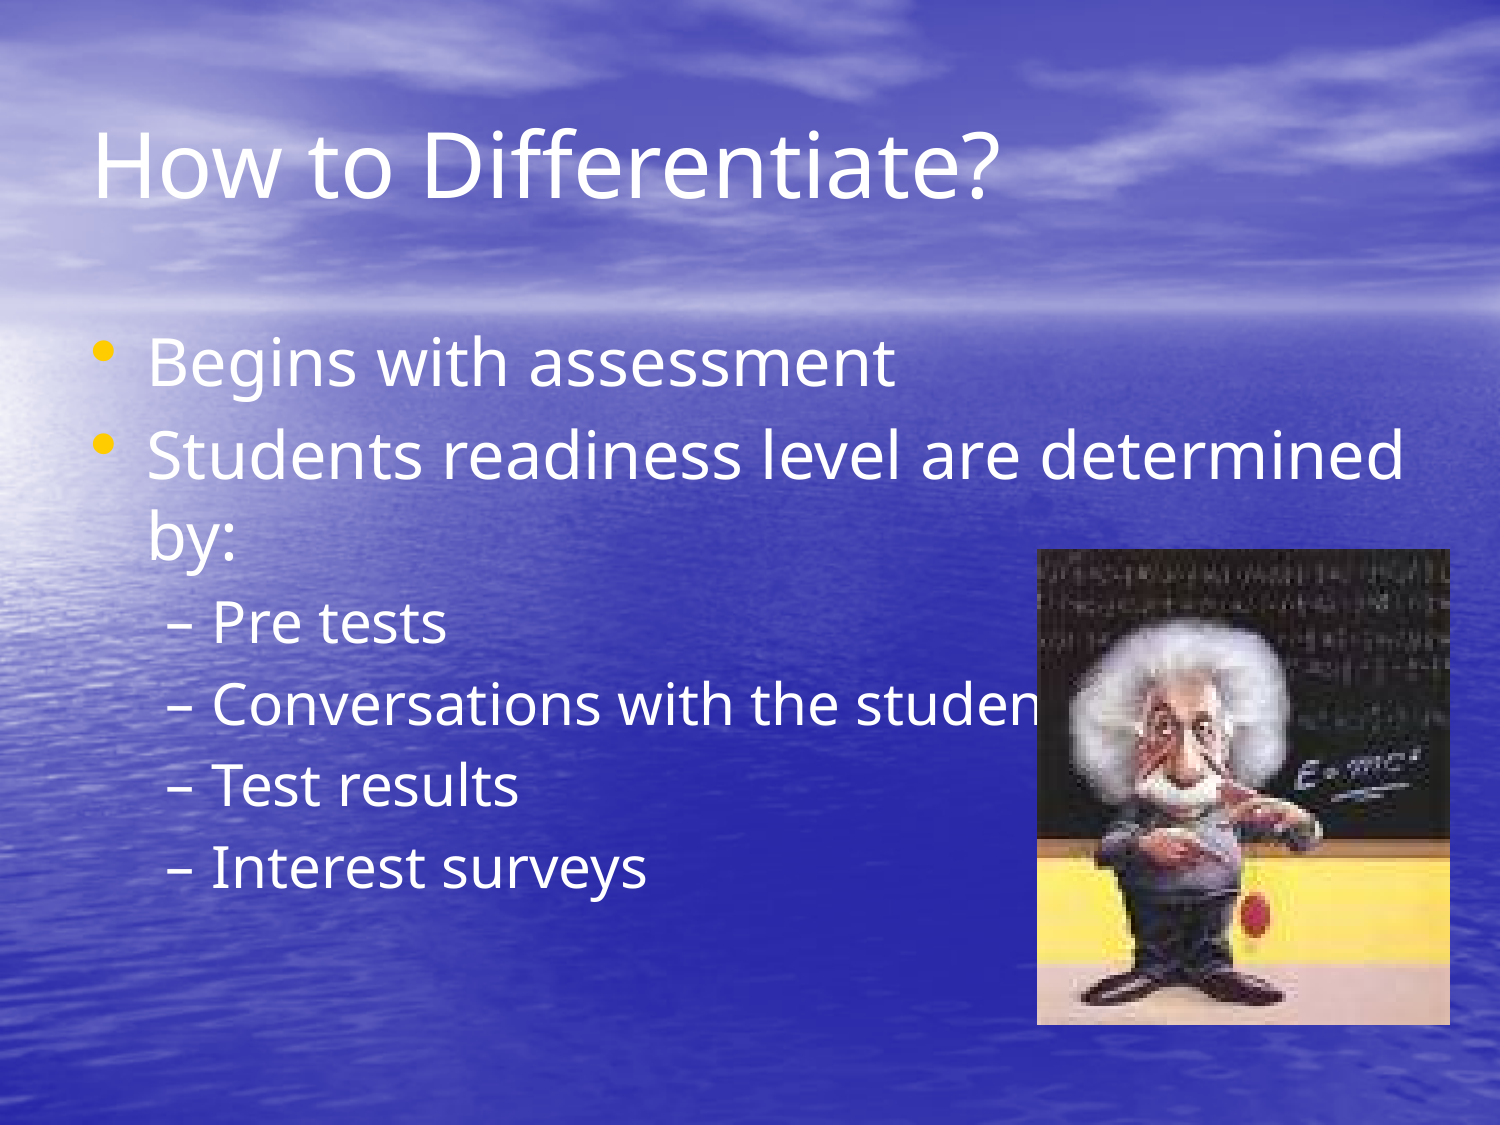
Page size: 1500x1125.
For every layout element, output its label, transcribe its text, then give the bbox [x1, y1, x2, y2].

picture [1037, 549, 1451, 1026]
list Begins with assessment Students readiness level are determined by: Pre tests Conversations with the student Test results Interest surveys [74, 312, 1426, 988]
title How to Differentiate? [74, 47, 1426, 276]
